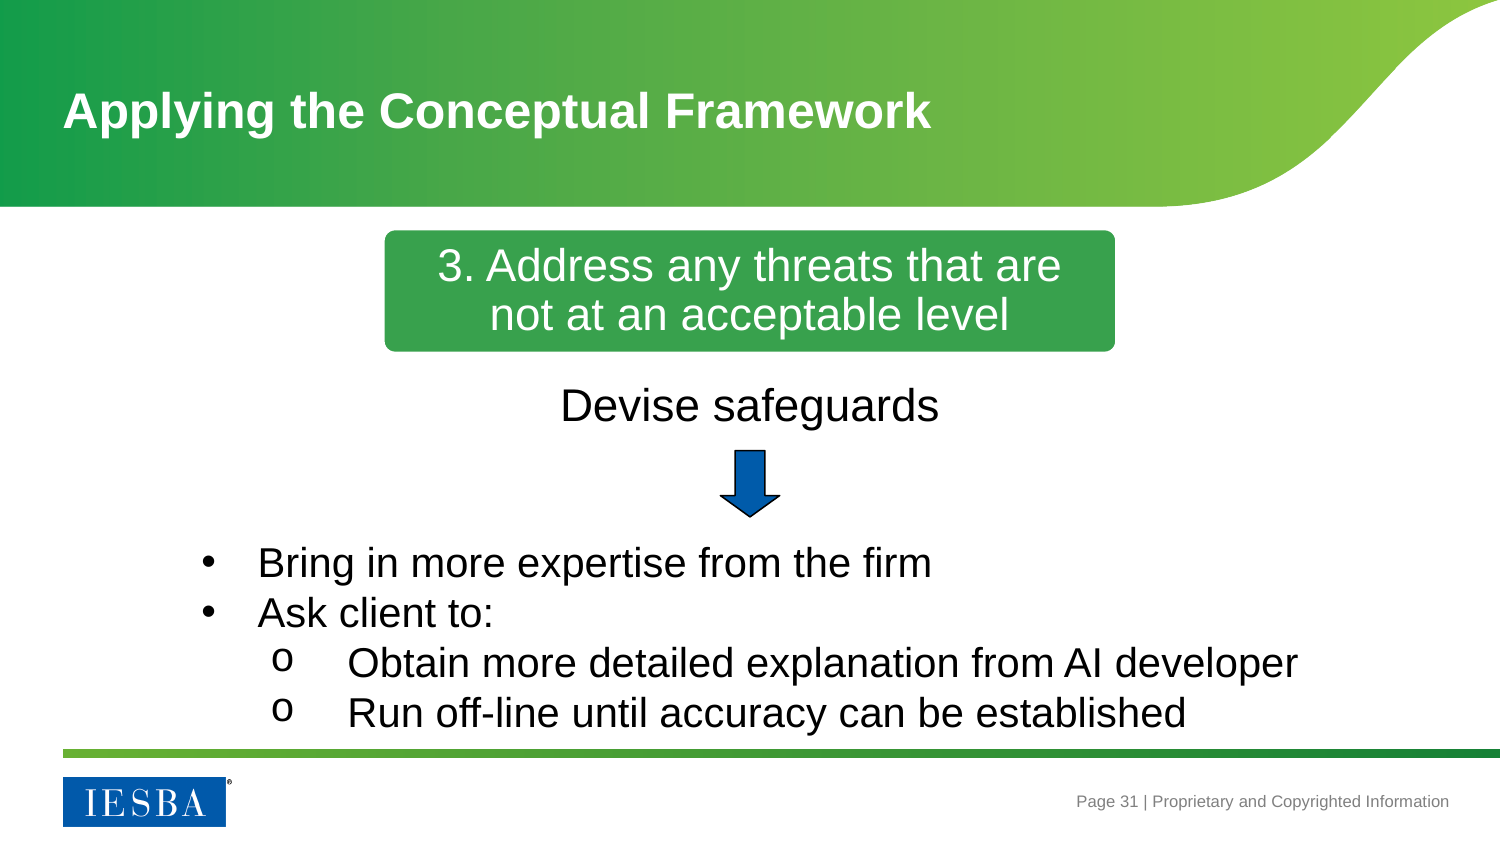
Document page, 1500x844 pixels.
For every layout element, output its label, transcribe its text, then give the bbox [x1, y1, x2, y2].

text_box [720, 450, 780, 517]
text_box Bring in more expertise from the firm Ask client to: Obtain more detailed explanation from AI developer Run off-line until accuracy can be established [186, 528, 1375, 744]
picture [0, 0, 1500, 207]
text_box Devise safeguards [545, 368, 955, 439]
picture [63, 777, 232, 827]
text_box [382, 227, 1118, 354]
title Applying the Conceptual Framework [62, 75, 1300, 142]
